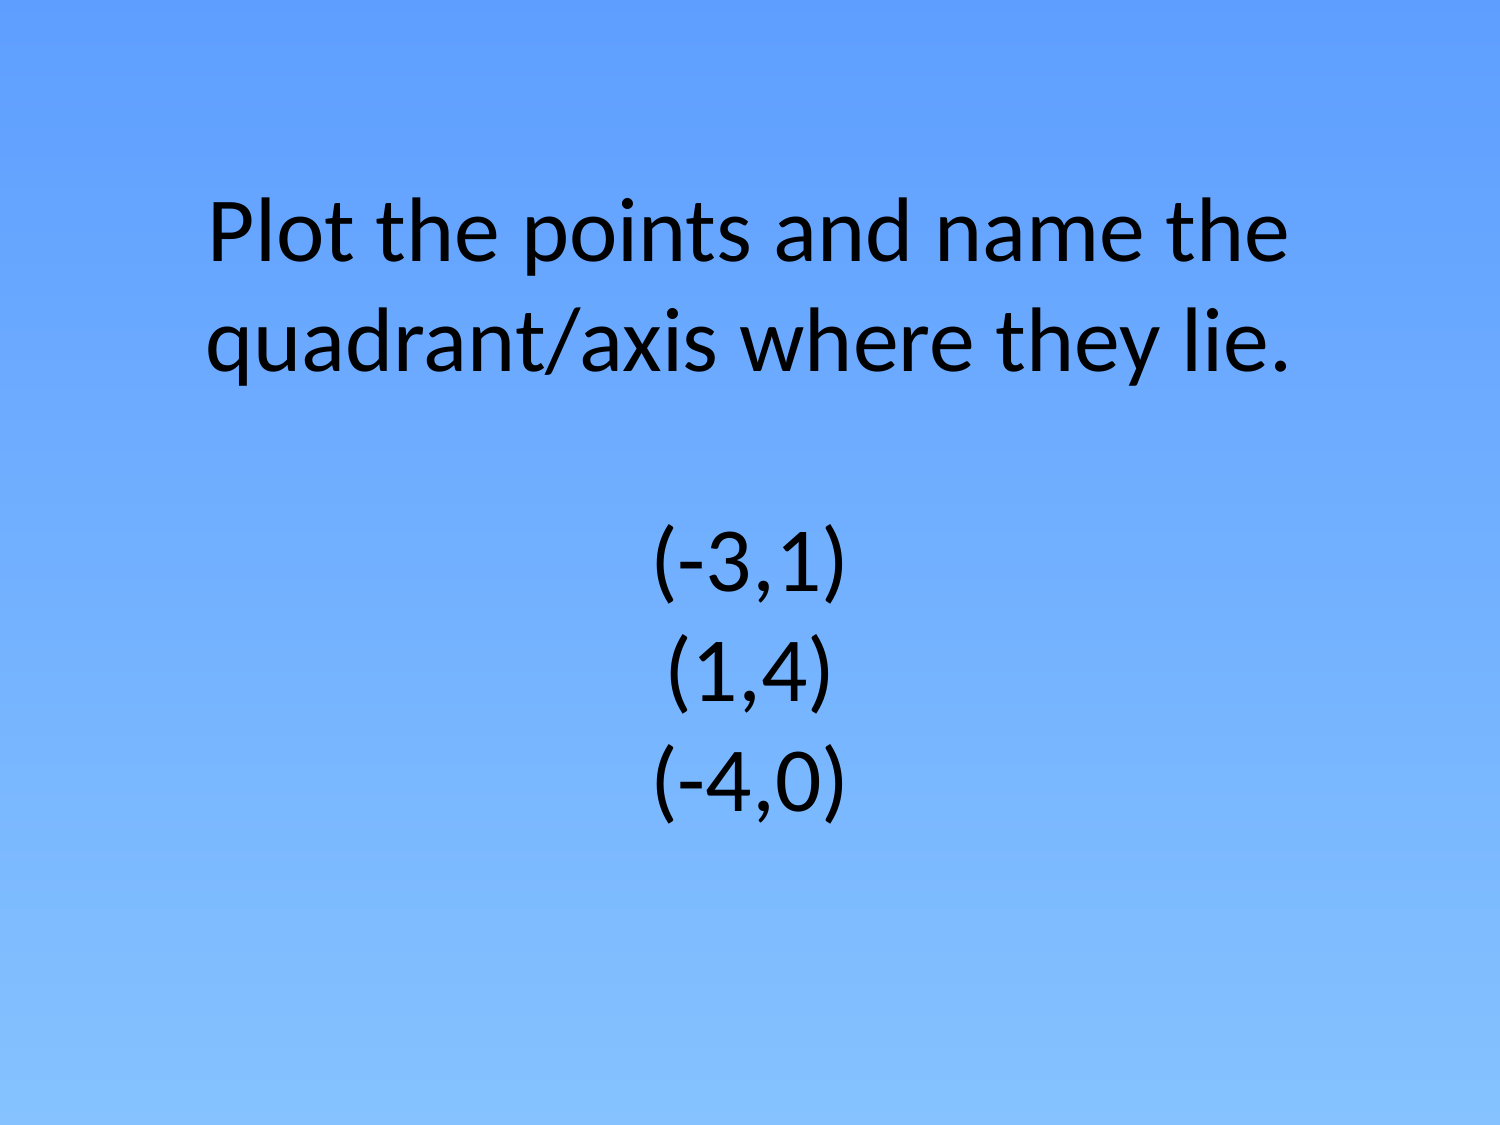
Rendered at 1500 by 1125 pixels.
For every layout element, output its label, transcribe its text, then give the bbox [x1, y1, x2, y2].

title Plot the points and name the quadrant/axis where they lie. (-3,1) (1,4) (-4,0) [74, 87, 1426, 913]
